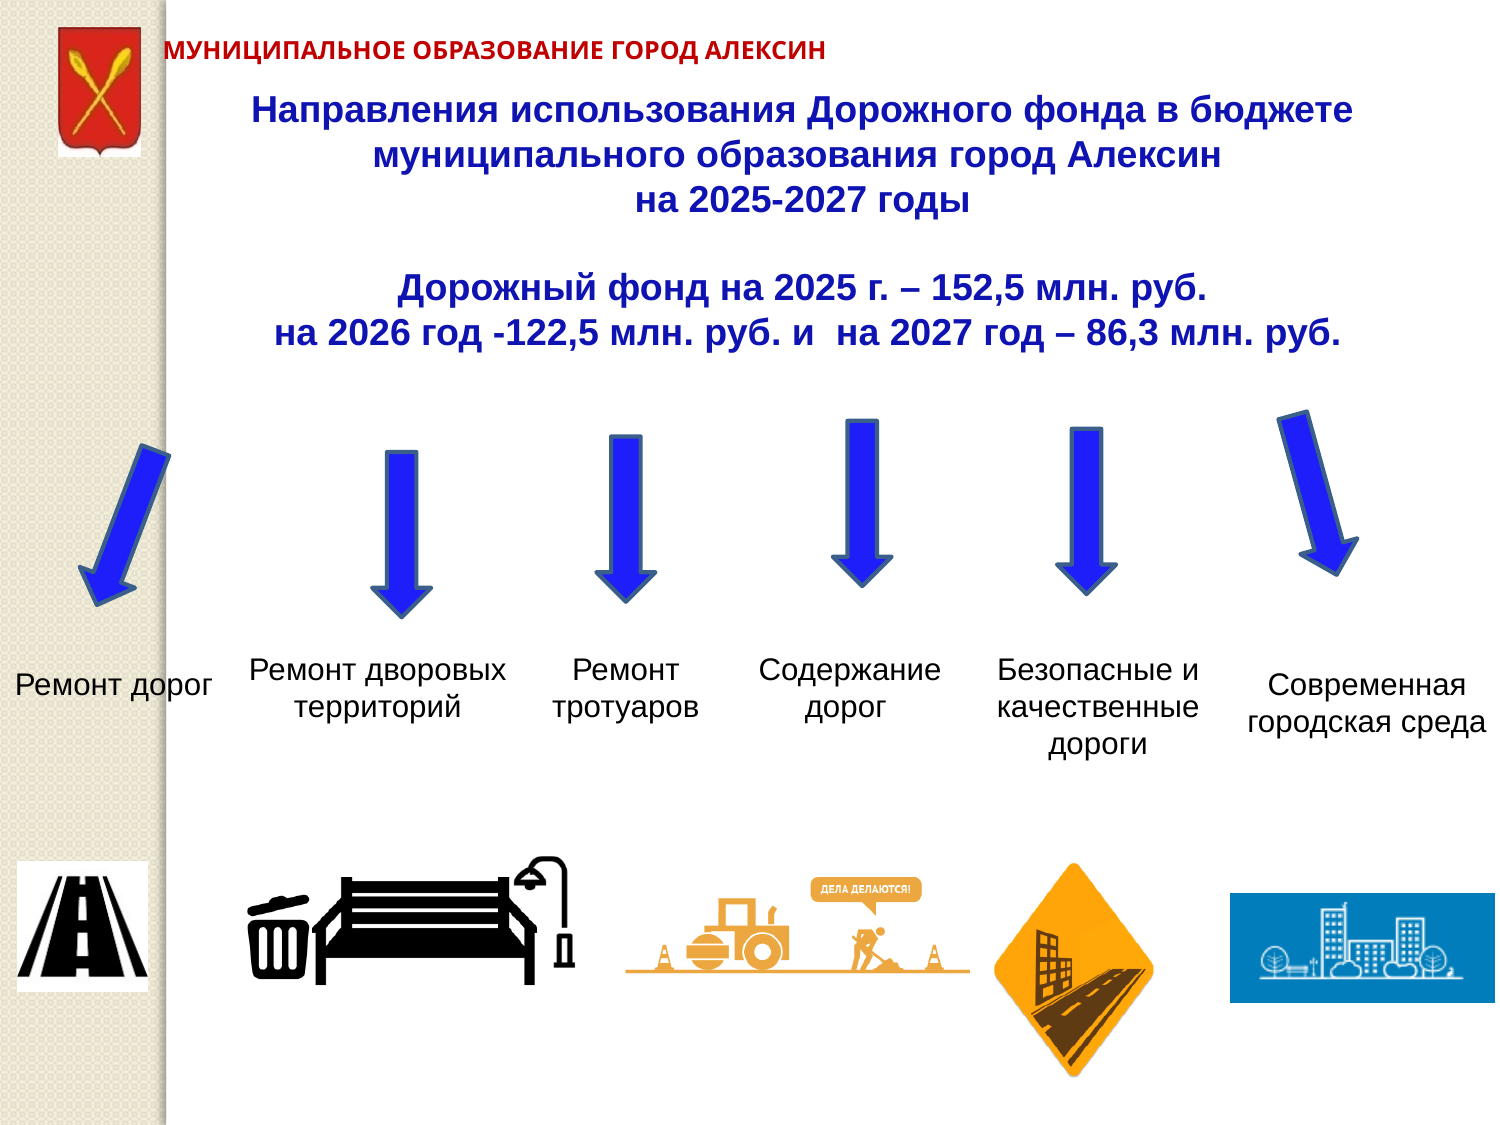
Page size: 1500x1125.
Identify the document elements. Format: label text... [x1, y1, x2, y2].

picture [1260, 902, 1463, 979]
text_box [830, 418, 894, 589]
picture [58, 26, 141, 157]
text_box МУНИЦИПАЛЬНОЕ ОБРАЗОВАНИЕ ГОРОД АЛЕКСИН [147, 27, 1270, 72]
text_box Безопасные и качественные дороги [962, 641, 1235, 806]
text_box Ремонт дорог [0, 656, 230, 710]
text_box [370, 449, 434, 620]
picture [619, 861, 975, 987]
text_box Ремонт тротуаров [501, 641, 714, 731]
text_box [1055, 426, 1119, 597]
picture [17, 861, 148, 992]
text_box Направления использования Дорожного фонда в бюджете муниципального образования город Алексин на 2025-2027 годы [140, 78, 1465, 228]
text_box [77, 443, 172, 607]
text_box Содержание дорог [714, 641, 962, 731]
picture [229, 829, 612, 1032]
text_box Современная городская среда [1235, 656, 1500, 747]
text_box [594, 434, 658, 604]
picture [985, 861, 1225, 1078]
text_box Ремонт дворовых территорий [230, 641, 501, 731]
text_box Дорожный фонд на 2025 г. – 152,5 млн. руб. на 2026 год -122,5 млн. руб. и на 2027 год – 86,3 млн. руб. [222, 255, 1383, 361]
text_box [1276, 409, 1360, 577]
